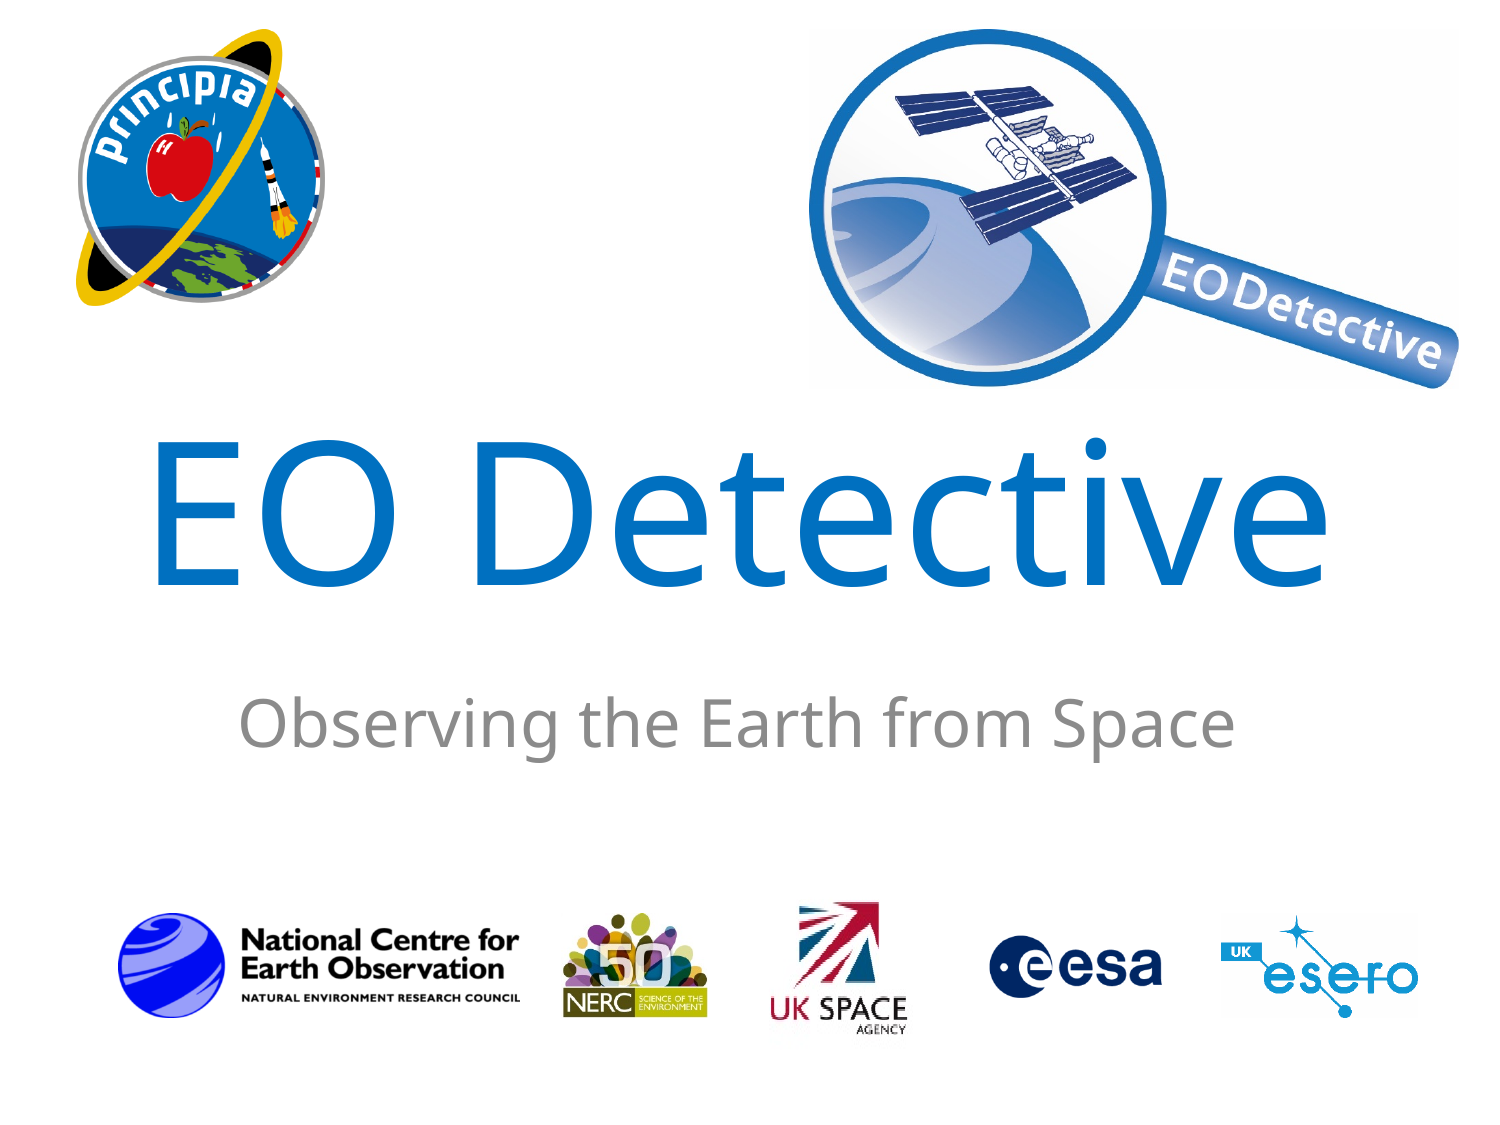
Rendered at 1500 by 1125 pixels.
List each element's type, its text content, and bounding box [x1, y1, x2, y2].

picture [1394, 969, 1411, 986]
picture [809, 29, 1459, 389]
picture [741, 869, 936, 1064]
picture [961, 907, 1190, 1026]
subtitle Observing the Earth from Space [212, 673, 1263, 811]
picture [1221, 913, 1418, 1018]
picture [1336, 981, 1352, 986]
picture [561, 913, 708, 1018]
picture [118, 913, 520, 1018]
picture [1273, 969, 1286, 973]
picture [1338, 969, 1350, 973]
picture [76, 29, 325, 306]
title EO Detective [100, 385, 1376, 627]
picture [1272, 981, 1288, 986]
